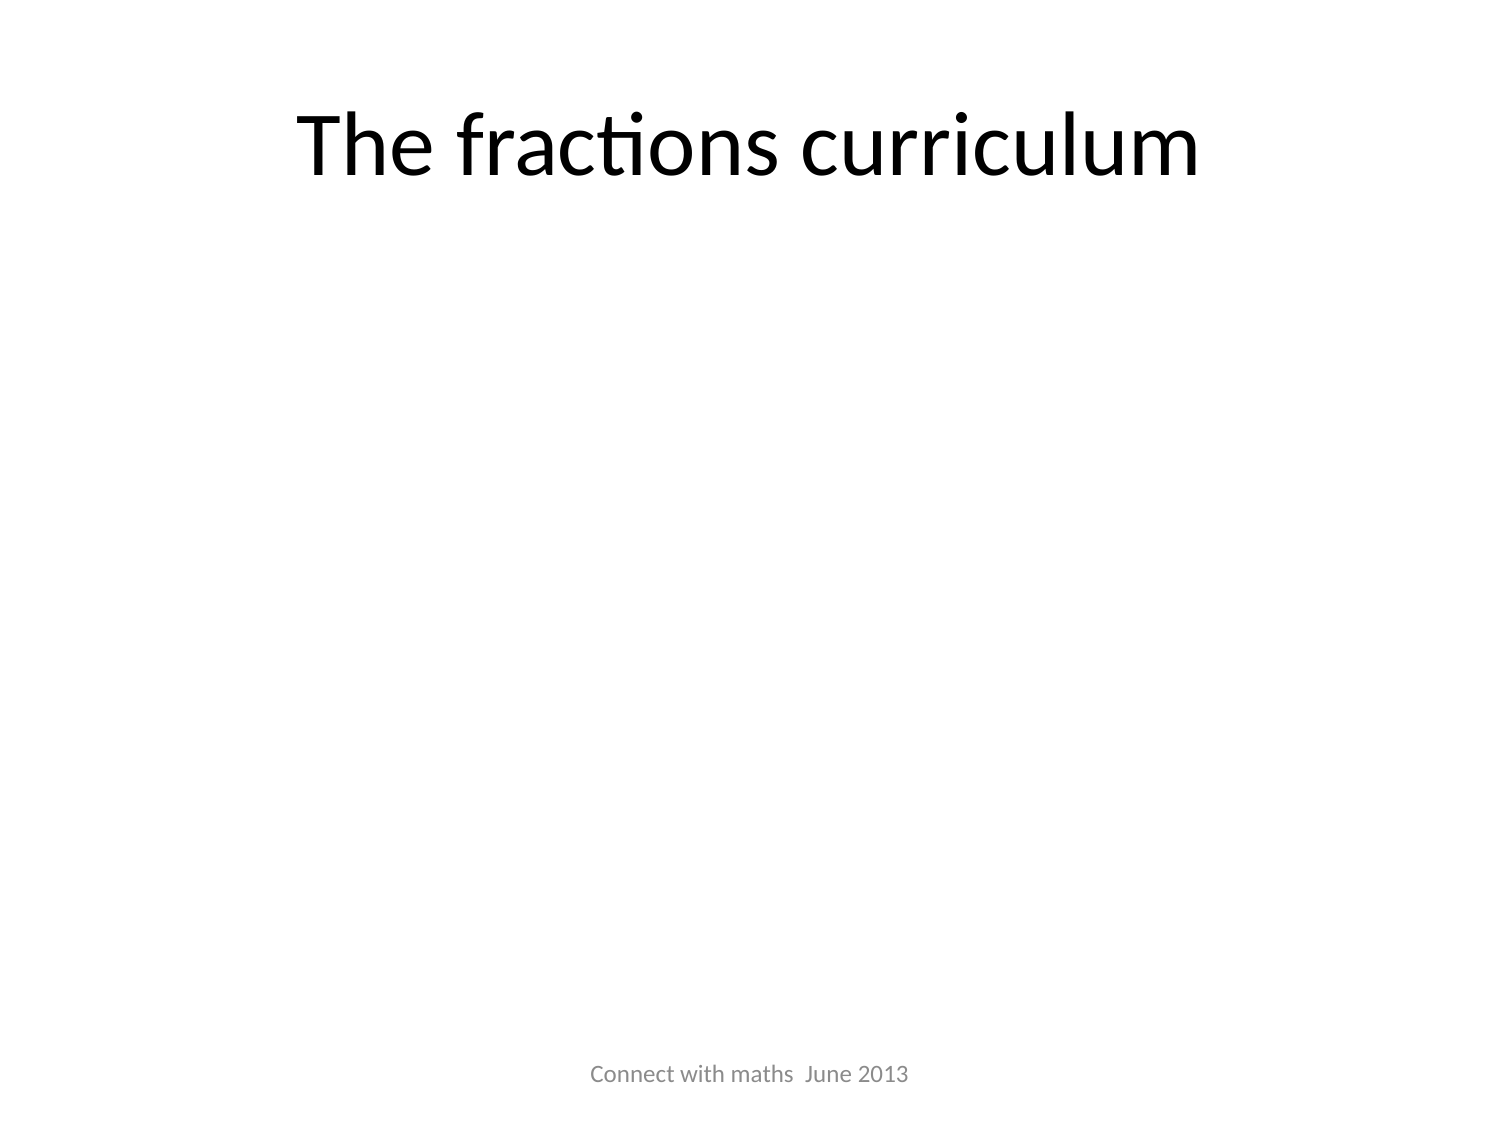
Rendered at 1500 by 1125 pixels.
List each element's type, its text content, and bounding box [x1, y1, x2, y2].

footer Connect with maths June 2013 [512, 1042, 988, 1103]
title The fractions curriculum [75, 45, 1425, 233]
